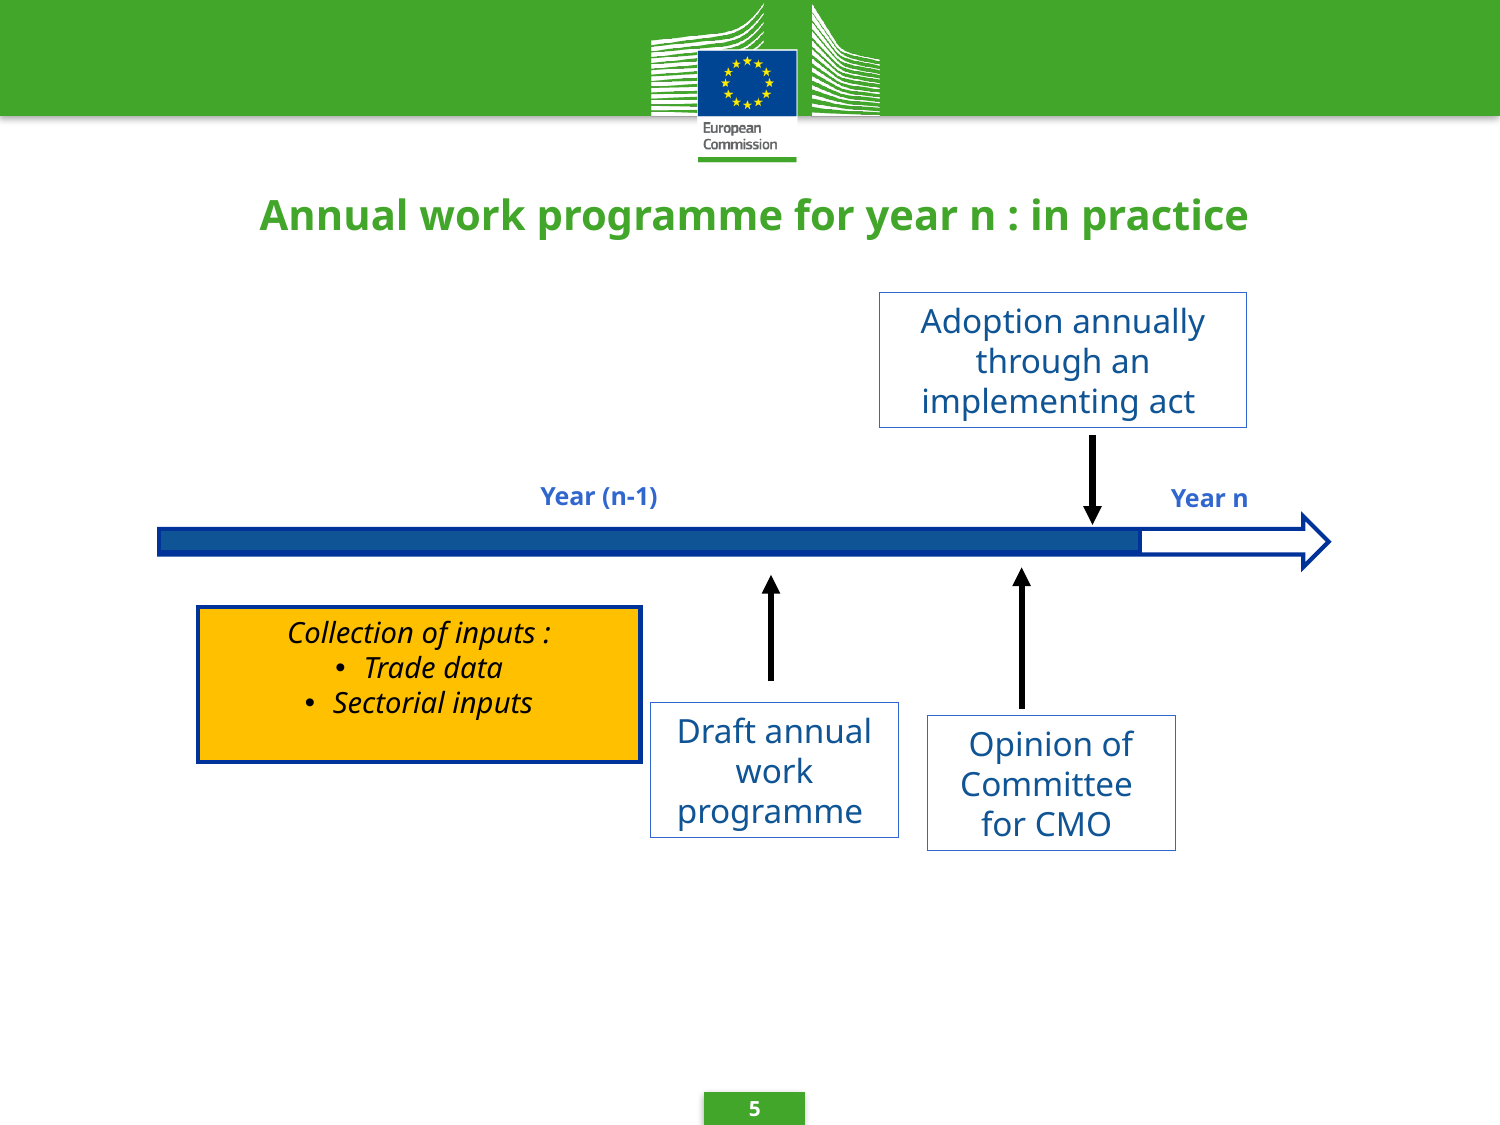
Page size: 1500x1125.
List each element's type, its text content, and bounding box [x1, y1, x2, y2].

text_box Opinion of Committee for CMO [927, 715, 1176, 851]
title Annual work programme for year n : in practice [50, 172, 1459, 256]
text_box Year (n-1) [525, 472, 928, 518]
text_box Collection of inputs : Trade data Sectorial inputs [197, 607, 641, 762]
text_box Draft annual work programme [650, 702, 899, 838]
slide_number 5 [703, 1088, 807, 1125]
picture [614, 3, 880, 172]
text_box [159, 520, 1329, 568]
text_box Year n [1156, 475, 1500, 520]
text_box [159, 528, 1140, 553]
text_box Adoption annually through an implementing act [879, 292, 1247, 428]
